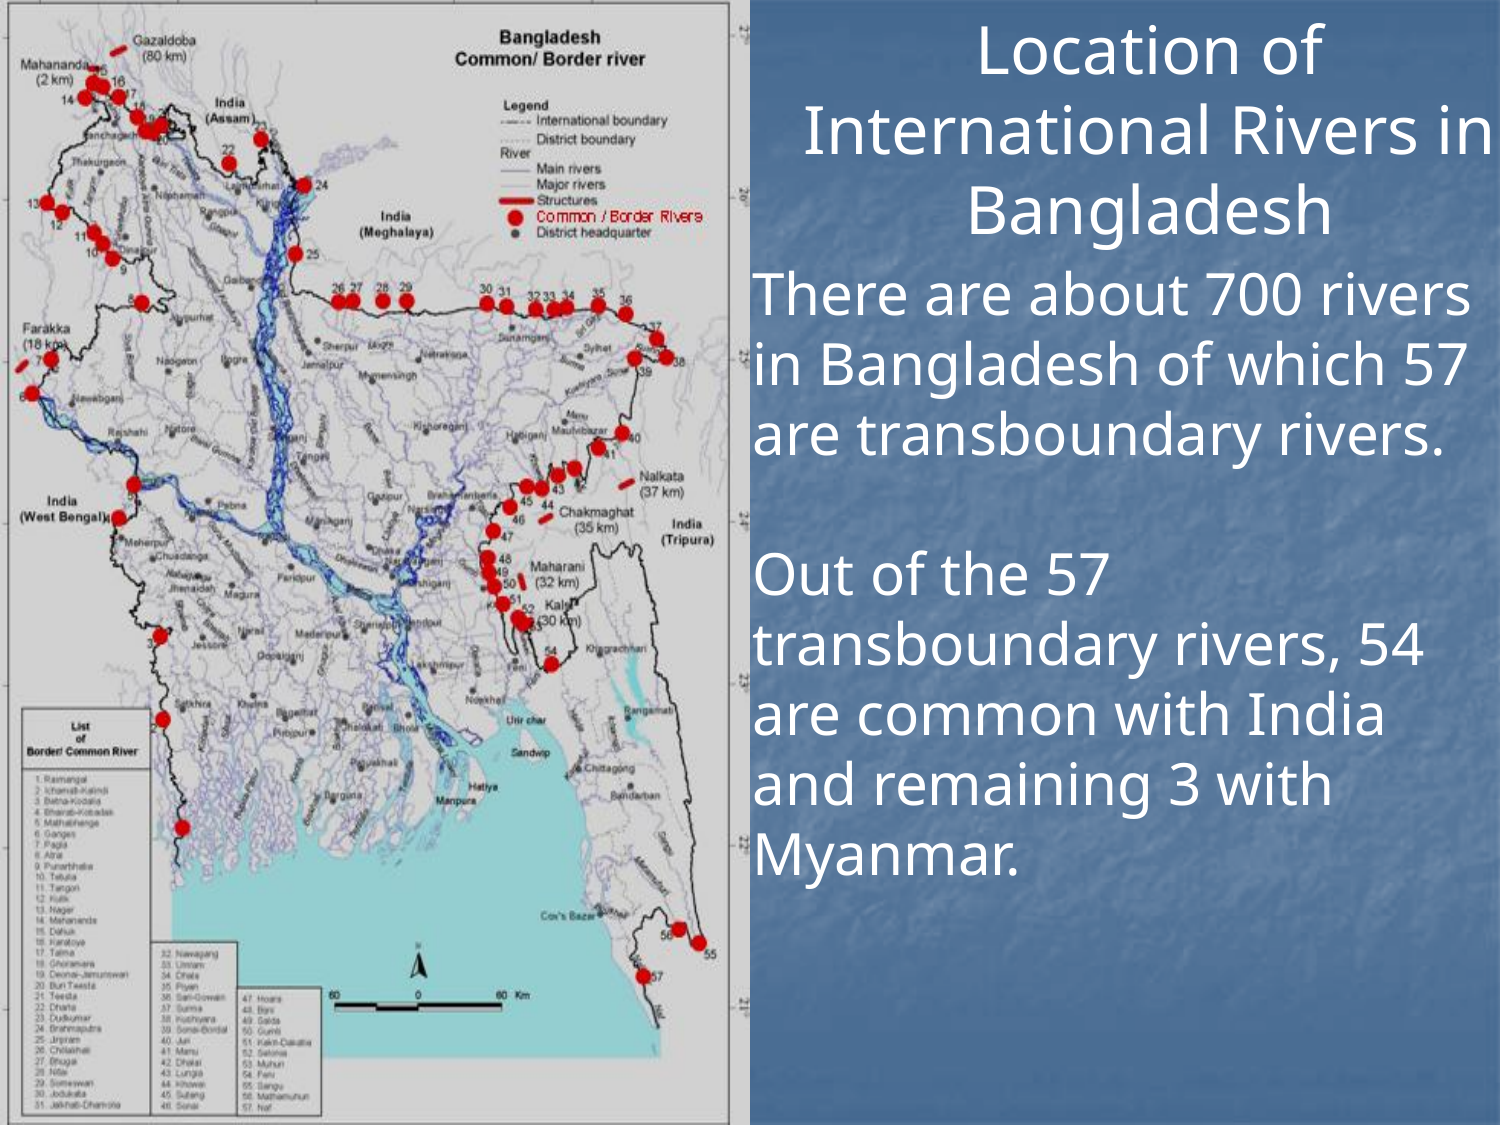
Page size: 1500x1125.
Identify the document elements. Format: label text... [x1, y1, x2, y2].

picture [0, 0, 1500, 1125]
text_box There are about 700 rivers in Bangladesh of which 57 are transboundary rivers. Out of the 57 transboundary rivers, 54 are common with India and remaining 3 with Myanmar. [754, 249, 1500, 895]
subtitle Location of International Rivers in Bangladesh [751, 0, 1500, 249]
